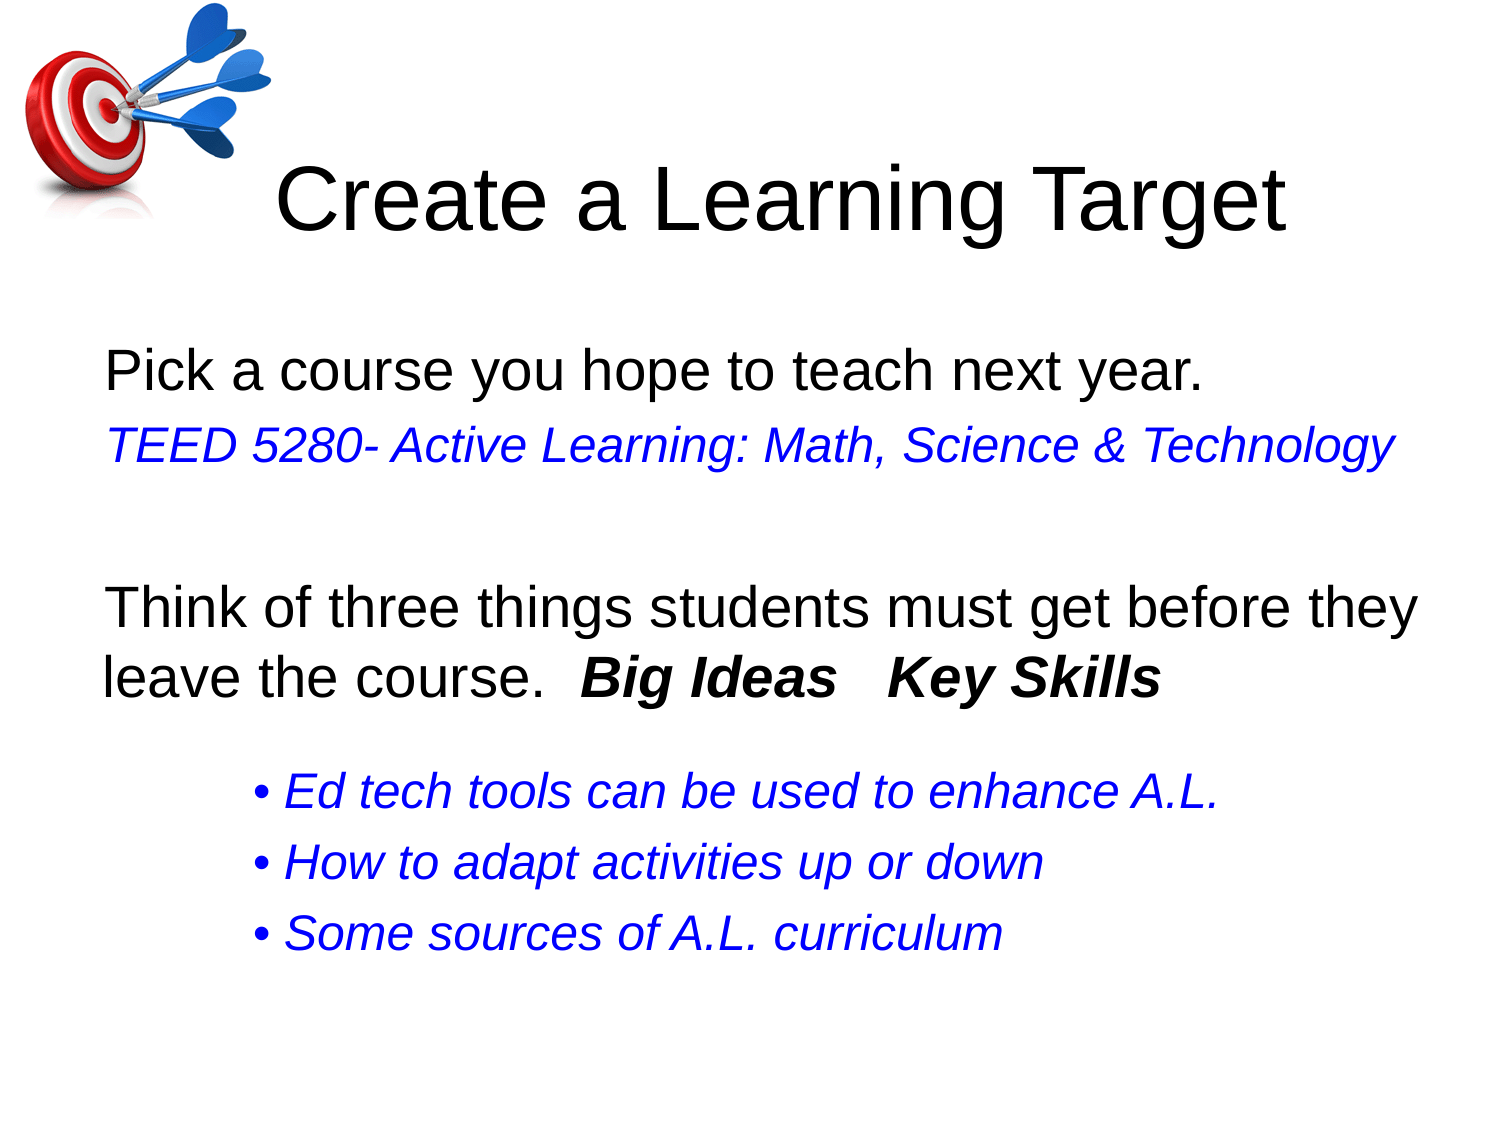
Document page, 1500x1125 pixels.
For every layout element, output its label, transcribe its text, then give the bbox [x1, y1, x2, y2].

list Pick a course you hope to teach next year. TEED 5280- Active Learning: Math, Science & Technology Think of three things students must get before they leave the course. Big Ideas Key Skills • Ed tech tools can be used to enhance A.L. • How to adapt activities up or down • Some sources of A.L. curriculum [87, 324, 1438, 1000]
picture [0, 0, 286, 219]
title Create a Learning Target [212, 99, 1350, 288]
